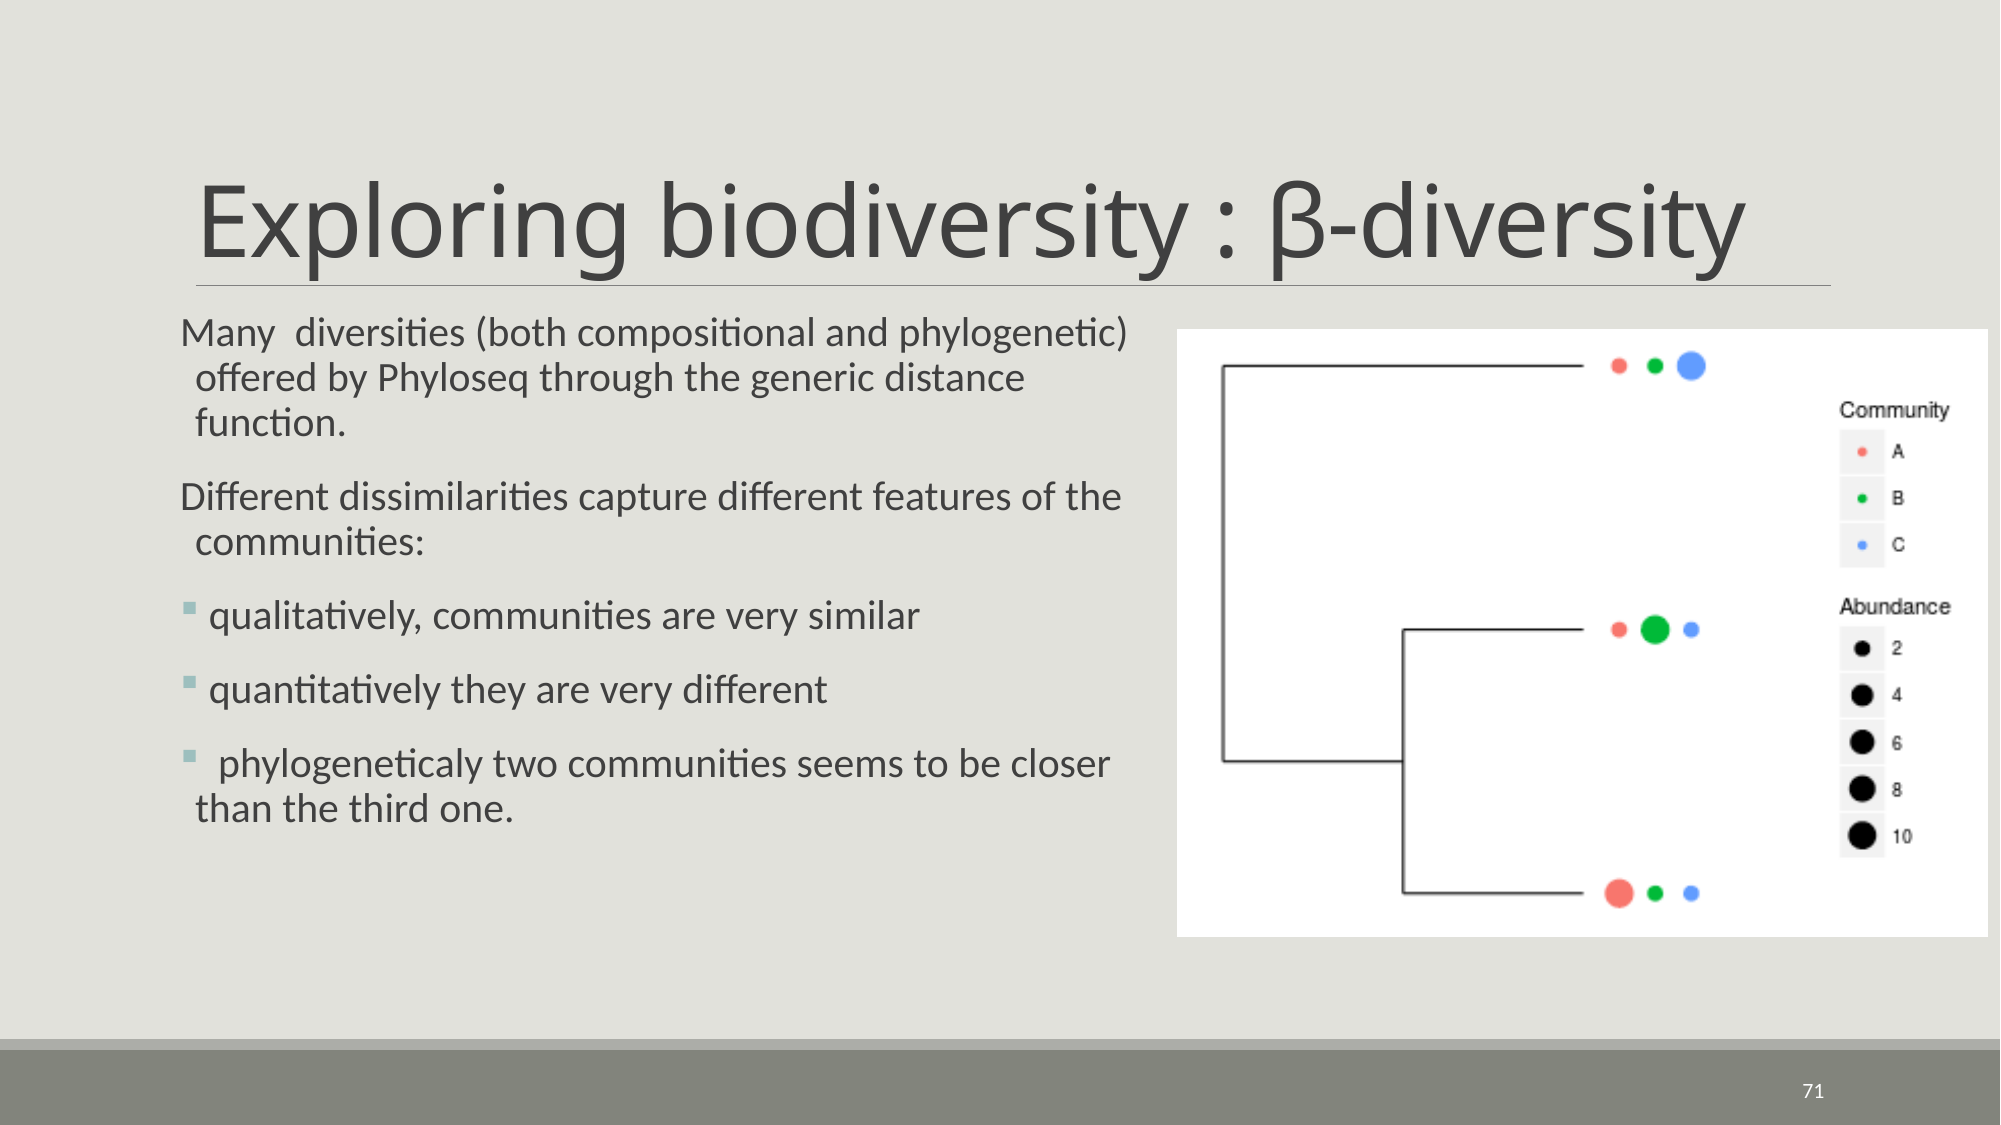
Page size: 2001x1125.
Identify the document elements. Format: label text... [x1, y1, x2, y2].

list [1177, 328, 1989, 937]
title Exploring biodiversity : β-diversity [180, 47, 1830, 285]
list Many diversities (both compositional and phylogenetic) offered by Phyloseq through the generic distance function. Different dissimilarities capture different features of the communities: qualitatively, communities are very similar quantitatively they are very different phylogeneticaly two communities seems to be closer than the third one. [180, 302, 1157, 963]
slide_number 71 [1624, 1059, 1840, 1120]
